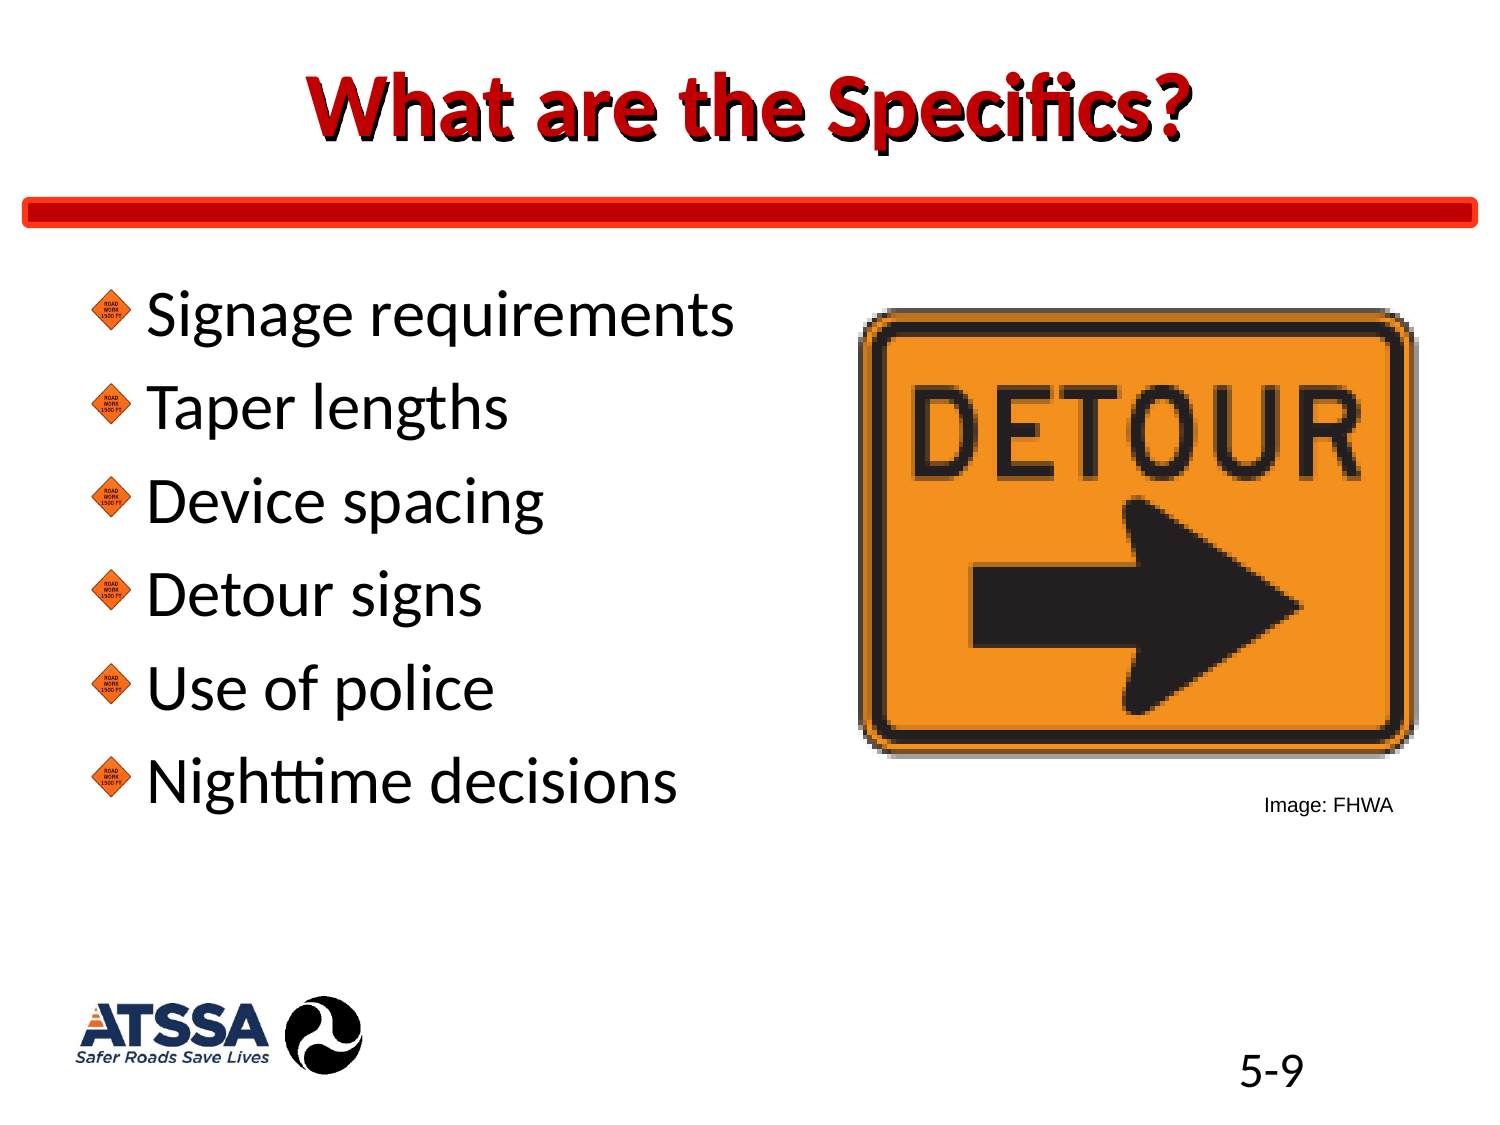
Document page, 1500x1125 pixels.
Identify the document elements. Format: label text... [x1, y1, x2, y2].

picture [90, 755, 132, 798]
picture [90, 288, 132, 331]
picture [90, 662, 132, 705]
list Signage requirements Taper lengths Device spacing Detour signs Use of police Nighttime decisions [74, 262, 876, 988]
picture [276, 989, 370, 1077]
text_box Image: FHWA [1249, 784, 1419, 825]
title What are the Specifics? [0, 0, 1500, 201]
picture [90, 568, 132, 611]
picture [75, 1003, 269, 1063]
picture [844, 299, 1424, 760]
picture [90, 475, 132, 518]
picture [90, 382, 132, 425]
